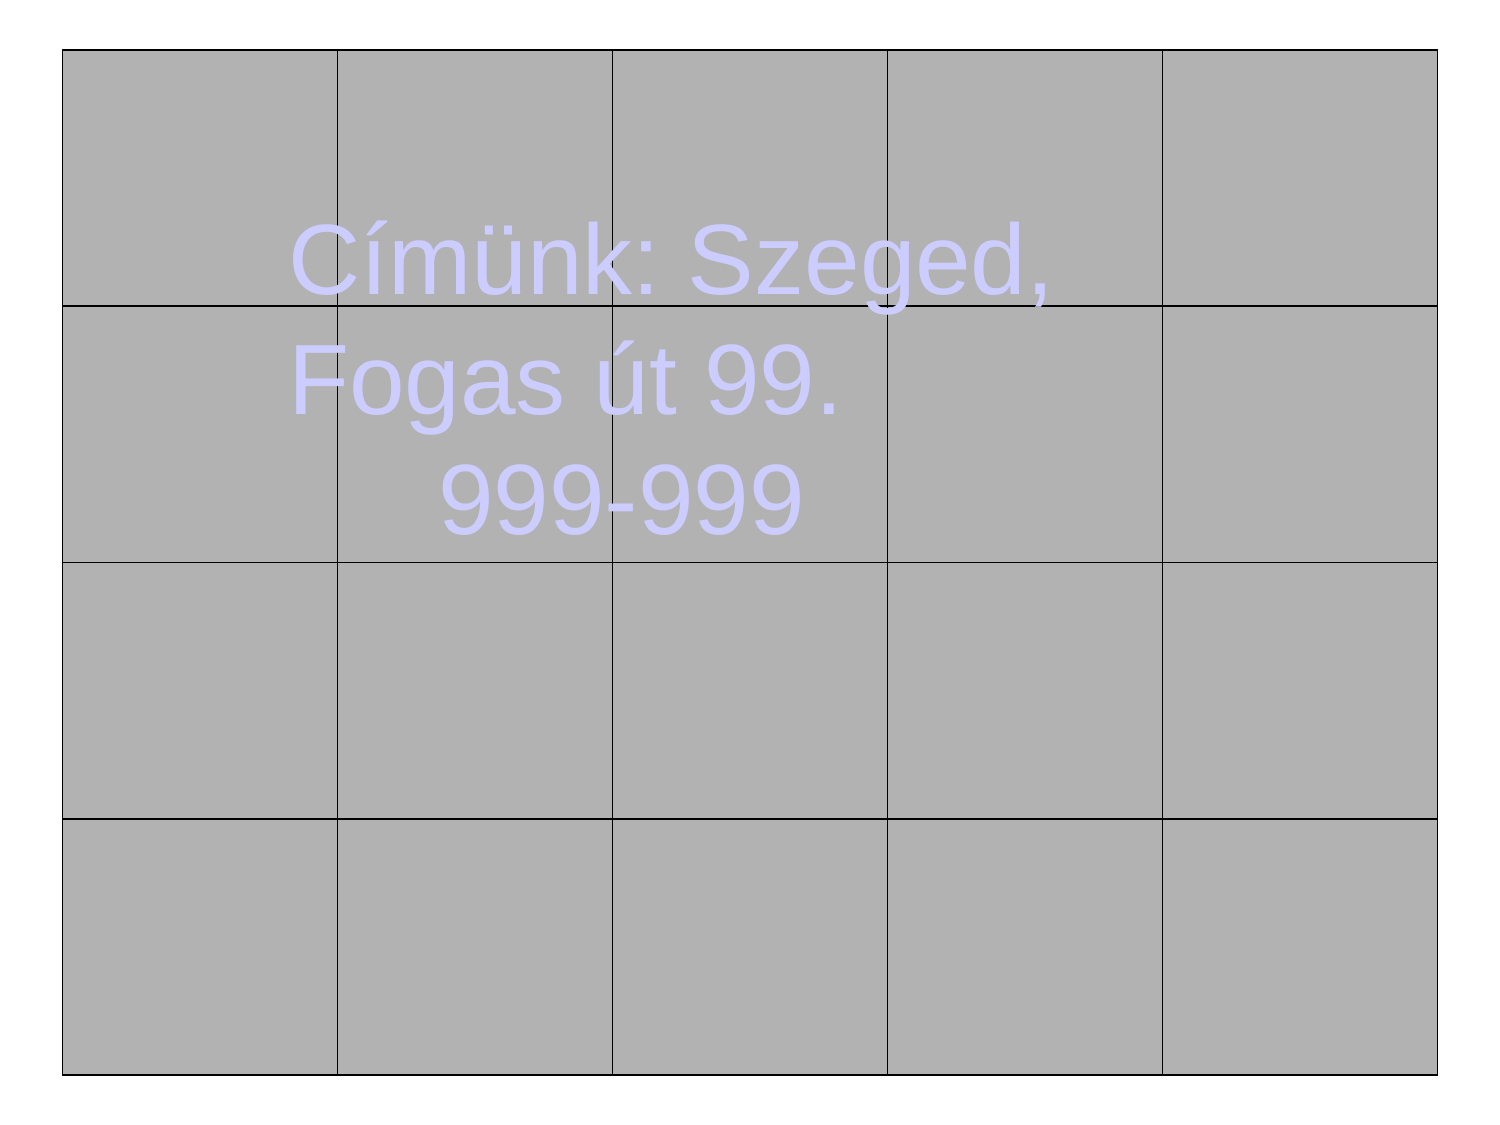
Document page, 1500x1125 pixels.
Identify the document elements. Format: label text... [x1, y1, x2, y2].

text_box Címünk: Szeged, Fogas út 99. 999-999 [273, 187, 1227, 562]
